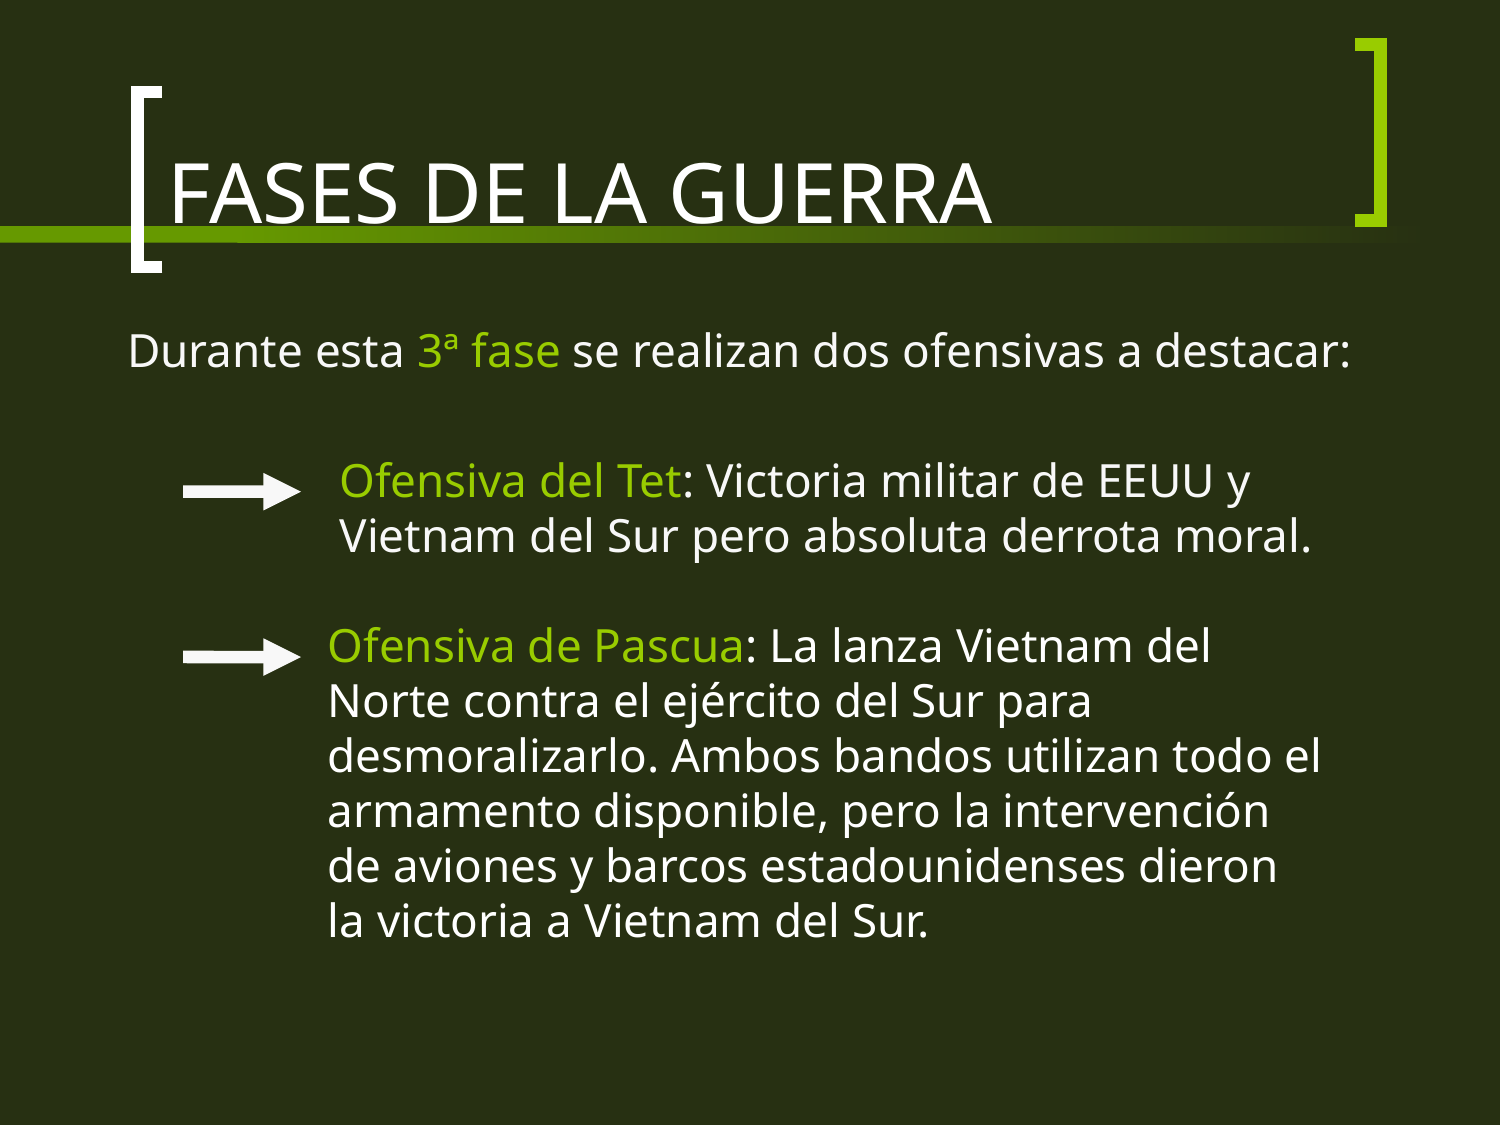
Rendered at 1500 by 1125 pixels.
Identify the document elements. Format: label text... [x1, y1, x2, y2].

text_box [183, 485, 302, 498]
list Durante esta 3ª fase se realizan dos ofensivas a destacar: [111, 314, 1413, 1001]
text_box [183, 650, 302, 664]
title FASES DE LA GUERRA [152, 15, 1328, 248]
text_box Ofensiva del Tet: Victoria militar de EEUU y Vietnam del Sur pero absoluta derrota moral. [324, 444, 1424, 569]
text_box Ofensiva de Pascua: La lanza Vietnam del Norte contra el ejército del Sur para desmoralizarlo. Ambos bandos utilizan todo el armamento disponible, pero la intervención de aviones y barcos estadounidenses dieron la victoria a Vietnam del Sur. [312, 609, 1341, 955]
